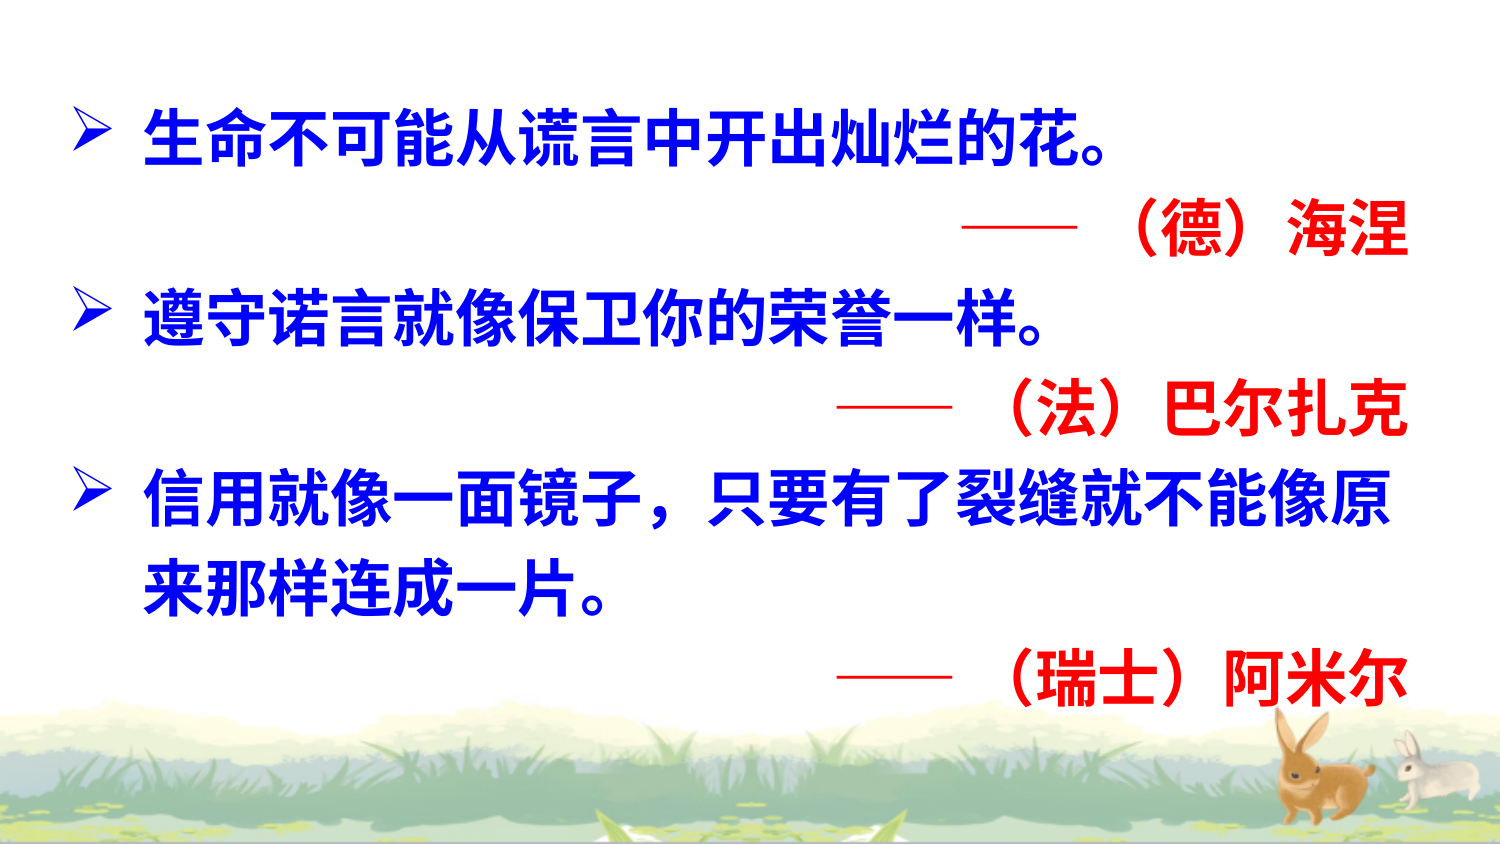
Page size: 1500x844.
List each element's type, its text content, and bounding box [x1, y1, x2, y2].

picture [0, 0, 1500, 844]
text_box 生命不可能从谎言中开出灿烂的花。 ——（德）海涅 遵守诺言就像保卫你的荣誉一样。 ——（法）巴尔扎克 信用就像一面镜子，只要有了裂缝就不能像原来那样连成一片。 ——（瑞士）阿米尔 [53, 77, 1425, 721]
